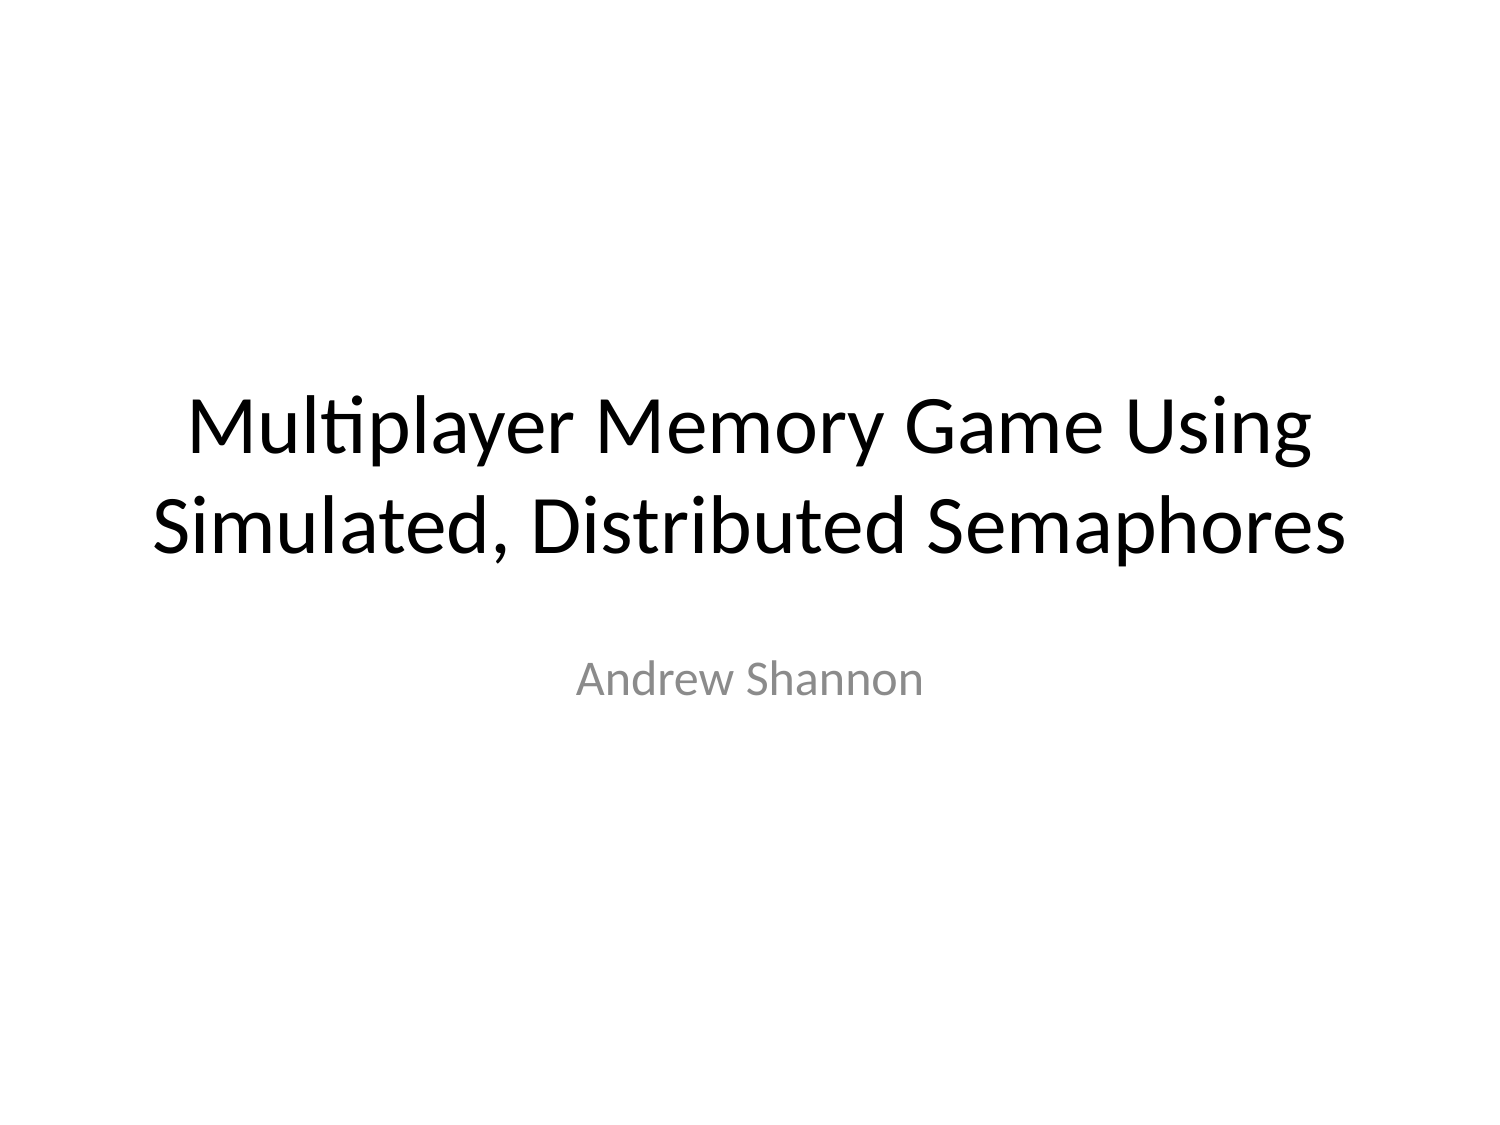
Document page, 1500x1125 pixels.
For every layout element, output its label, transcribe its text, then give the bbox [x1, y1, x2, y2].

title Multiplayer Memory Game Using Simulated, Distributed Semaphores [112, 349, 1388, 591]
subtitle Andrew Shannon [225, 637, 1275, 925]
